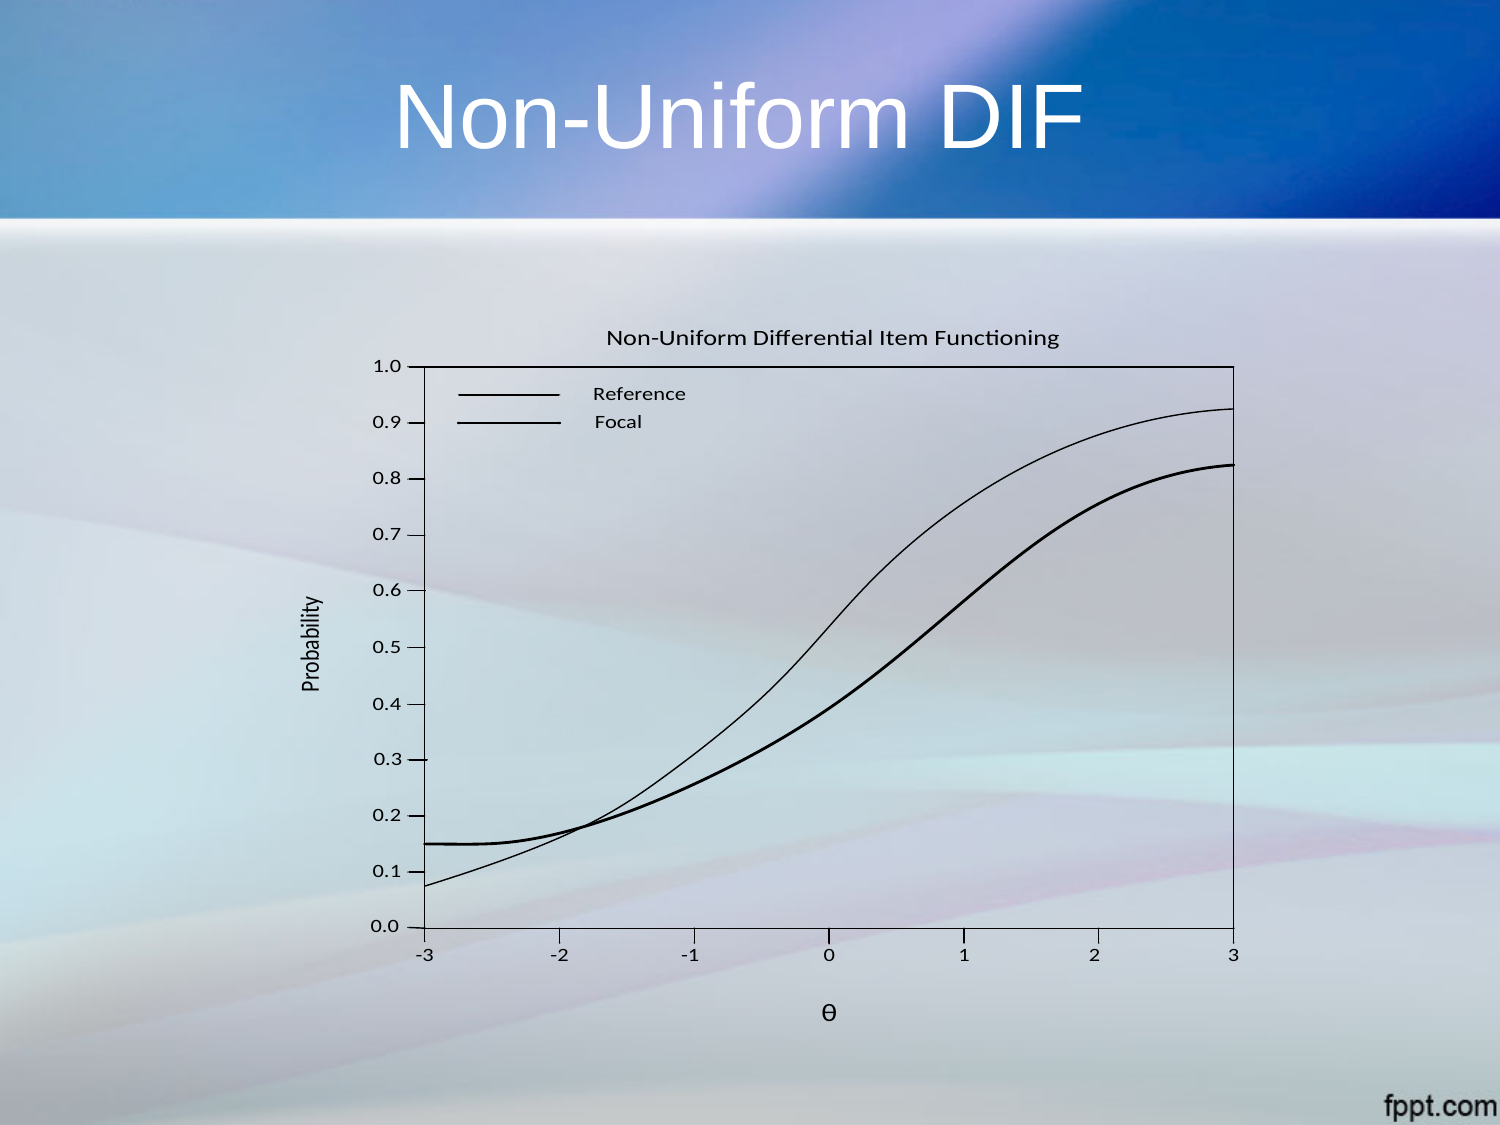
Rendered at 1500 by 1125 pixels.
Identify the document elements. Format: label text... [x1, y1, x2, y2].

title Non-Uniform DIF [64, 31, 1415, 192]
list [75, 304, 1425, 1047]
picture [0, 0, 1500, 1125]
